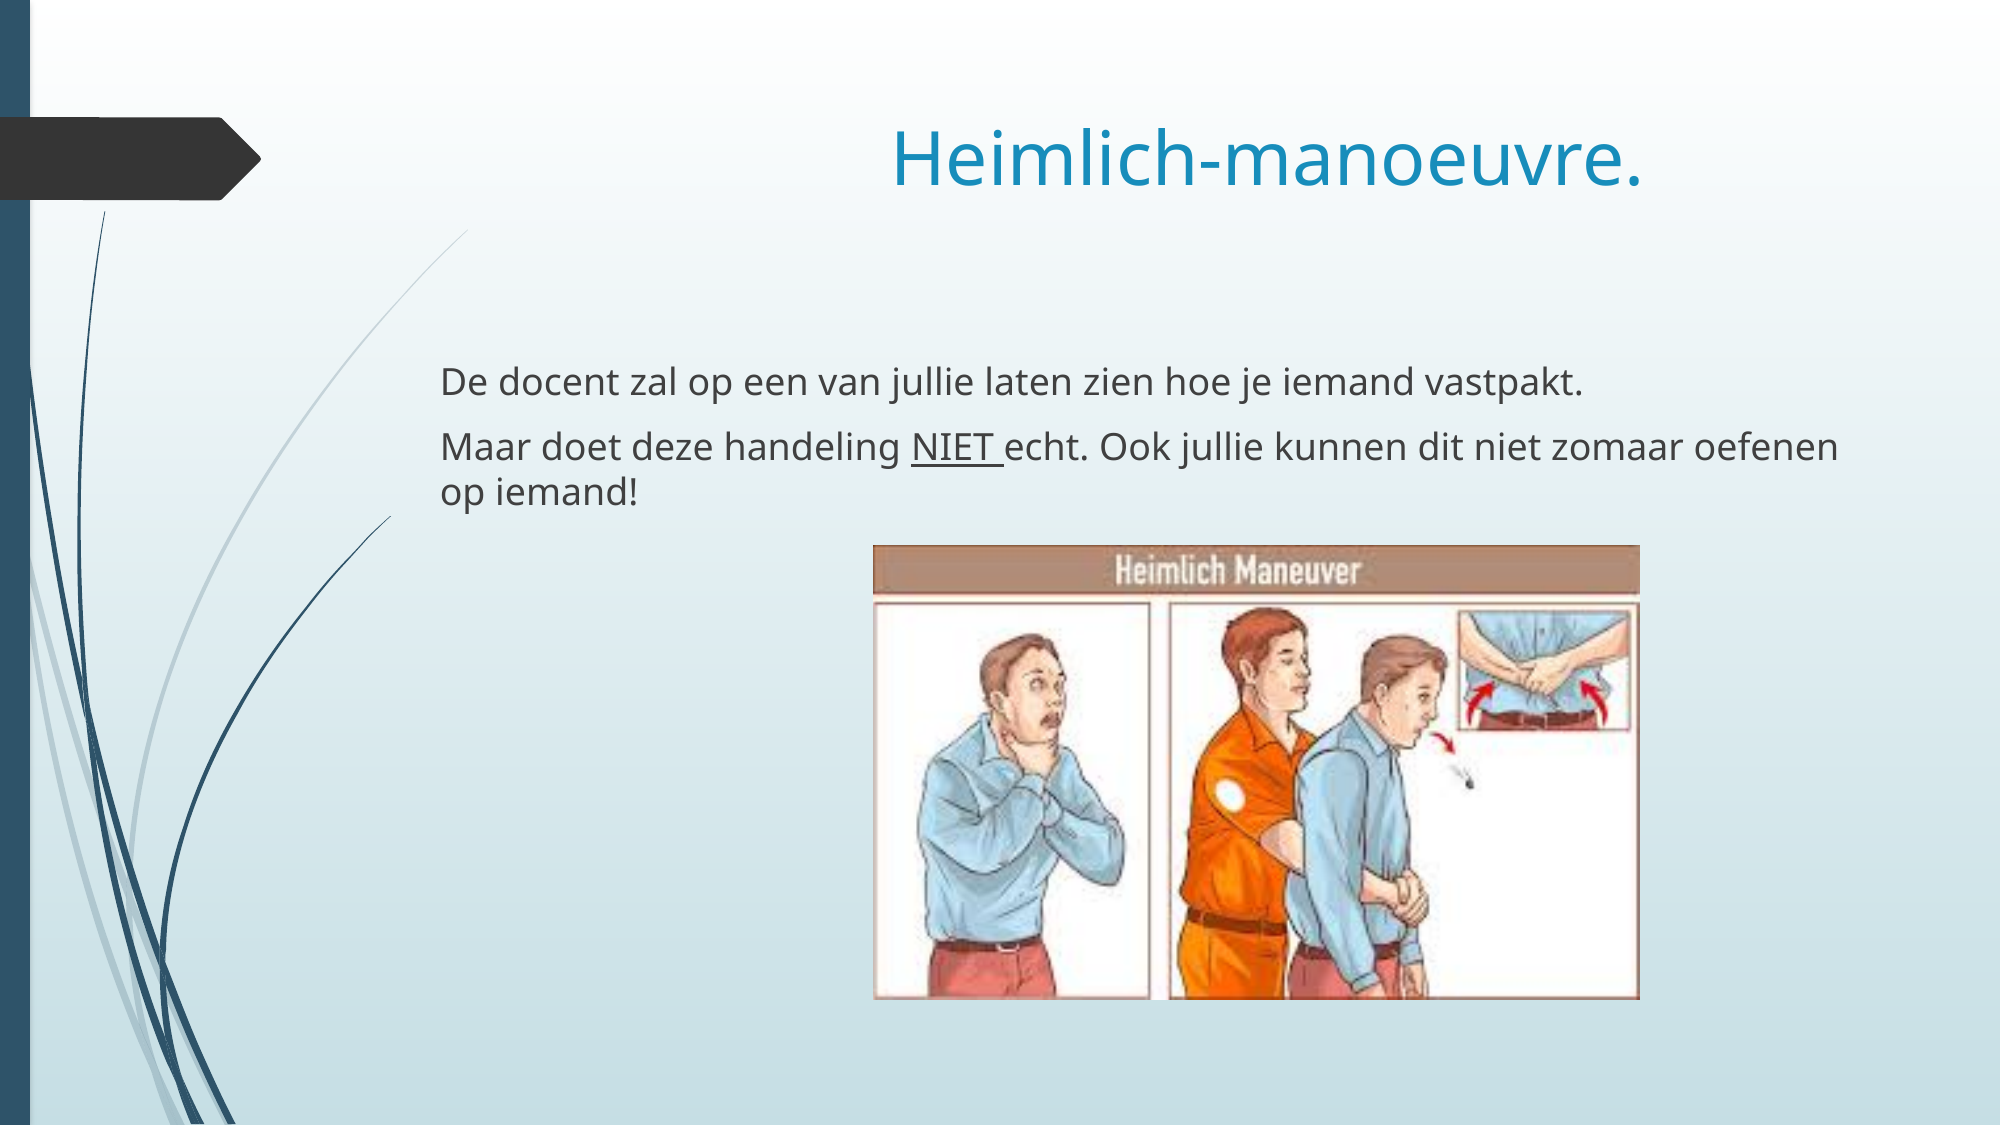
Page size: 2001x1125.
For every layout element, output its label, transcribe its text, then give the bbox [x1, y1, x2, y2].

list De docent zal op een van jullie laten zien hoe je iemand vastpakt. Maar doet deze handeling NIET echt. Ook jullie kunnen dit niet zomaar oefenen op iemand! [424, 350, 1888, 970]
title Heimlich-manoeuvre. [425, 102, 1888, 313]
picture [872, 545, 1640, 1000]
